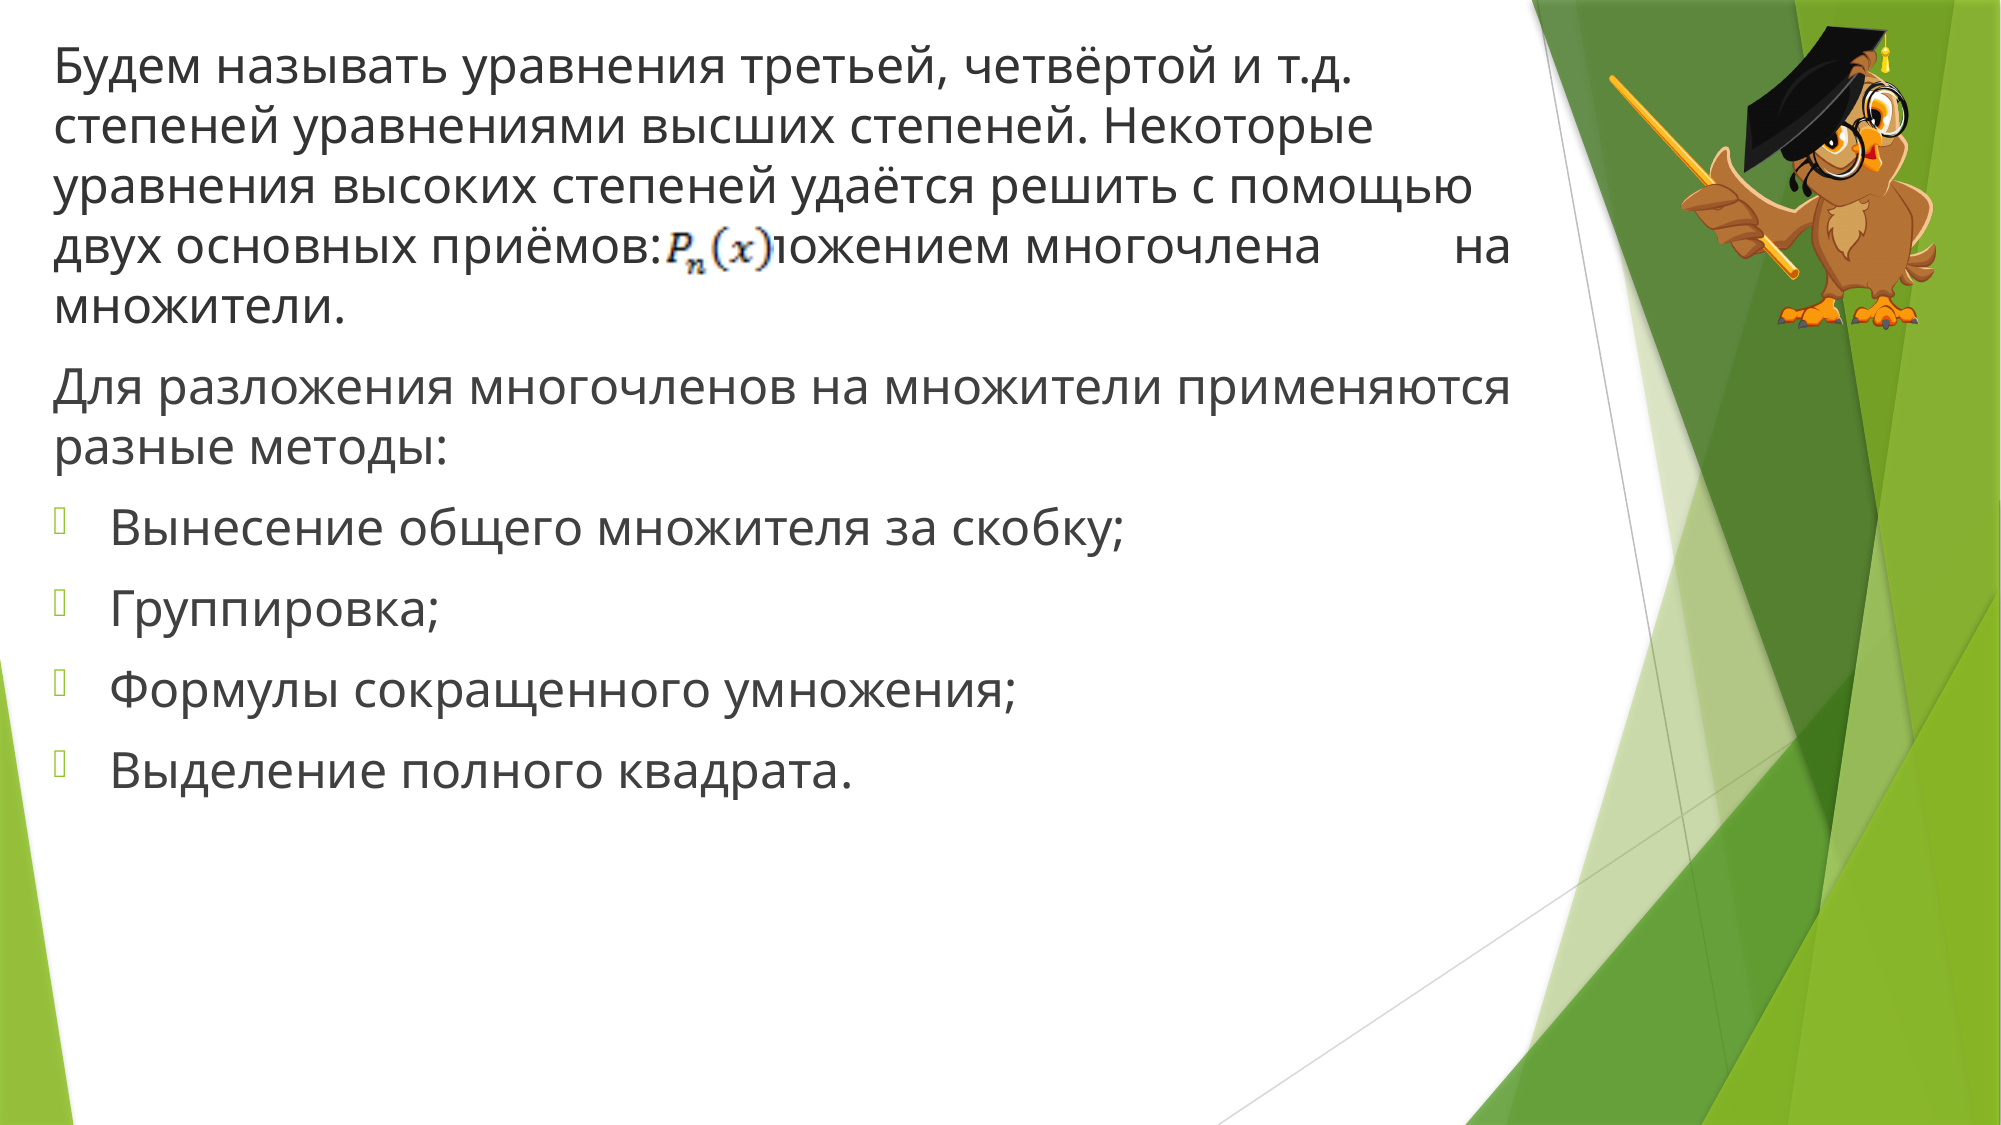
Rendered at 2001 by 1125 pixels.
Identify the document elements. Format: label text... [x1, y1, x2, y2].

list Будем называть уравнения третьей, четвёртой и т.д. степеней уравнениями высших степеней. Некоторые уравнения высоких степеней удаётся решить с помощью двух основных приёмов: разложением многочлена на множители. Для разложения многочленов на множители применяются разные методы: Вынесение общего множителя за скобку; Группировка; Формулы сокращенного умножения; Выделение полного квадрата. [38, 26, 1610, 1093]
picture [1609, 25, 1936, 330]
picture [666, 219, 774, 278]
